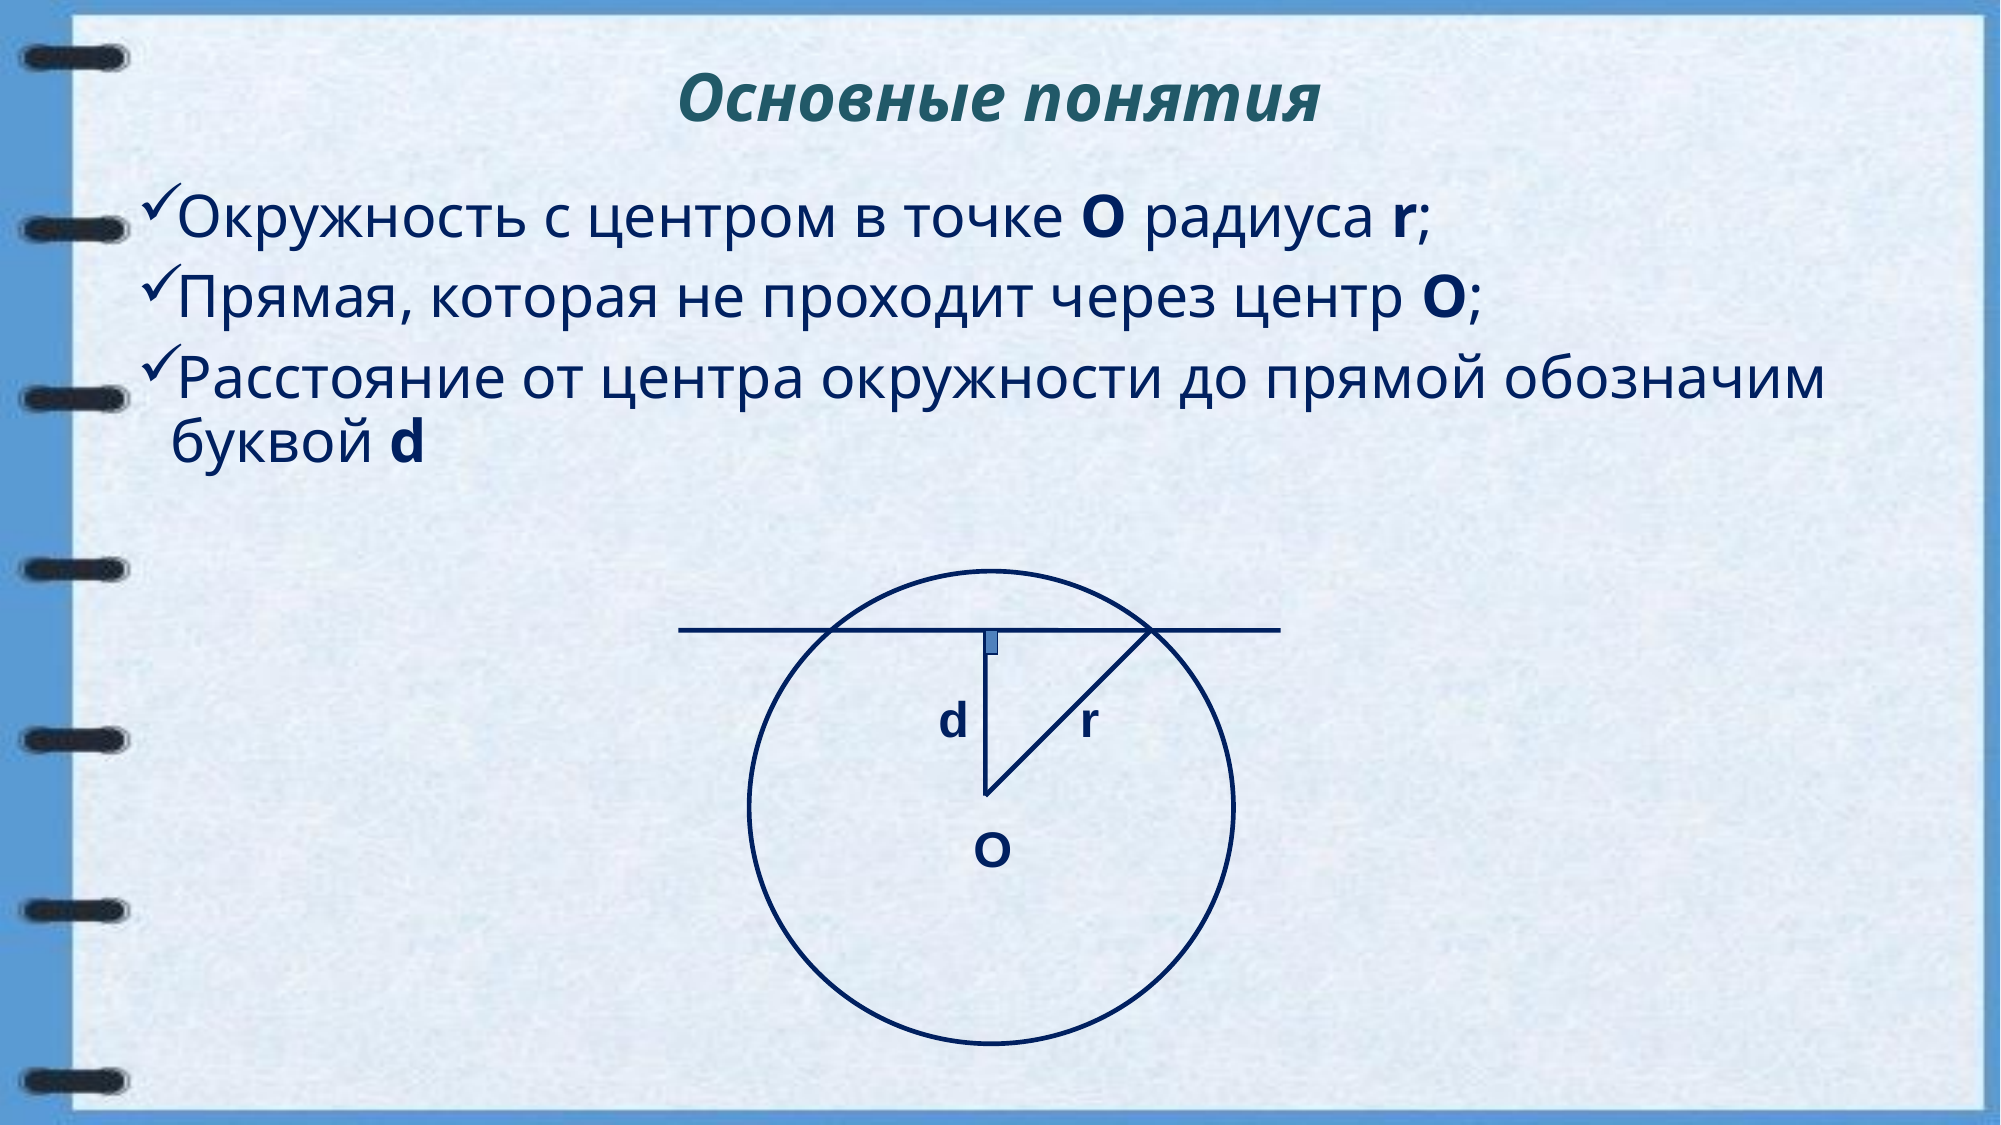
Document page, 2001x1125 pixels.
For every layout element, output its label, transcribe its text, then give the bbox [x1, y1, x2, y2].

text_box d [923, 680, 984, 756]
text_box [749, 631, 1234, 1044]
title Основные понятия [299, 37, 1700, 105]
list Окружность с центром в точке О радиуса r; Прямая, которая не проходит через центр О; Расстояние от центра окружности до прямой обозначим буквой d [122, 105, 1938, 485]
text_box O [958, 810, 1028, 886]
text_box [831, 571, 1152, 630]
text_box r [1065, 680, 1115, 756]
picture [0, 0, 2001, 1125]
text_box [985, 630, 998, 654]
